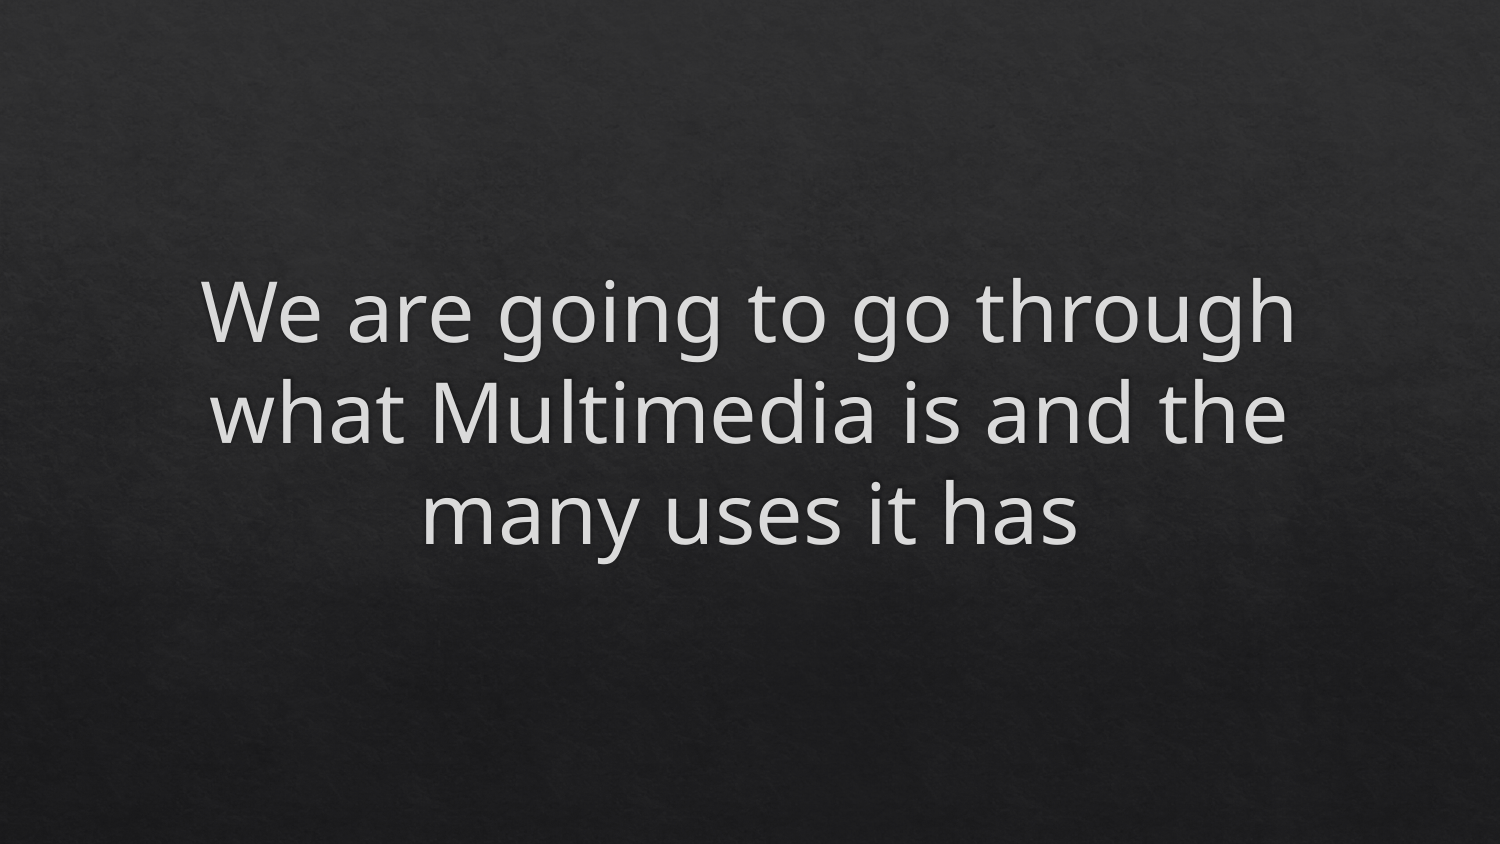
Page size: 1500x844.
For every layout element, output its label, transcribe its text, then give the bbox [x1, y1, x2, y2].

title We are going to go through what Multimedia is and the many uses it has [169, 267, 1331, 577]
